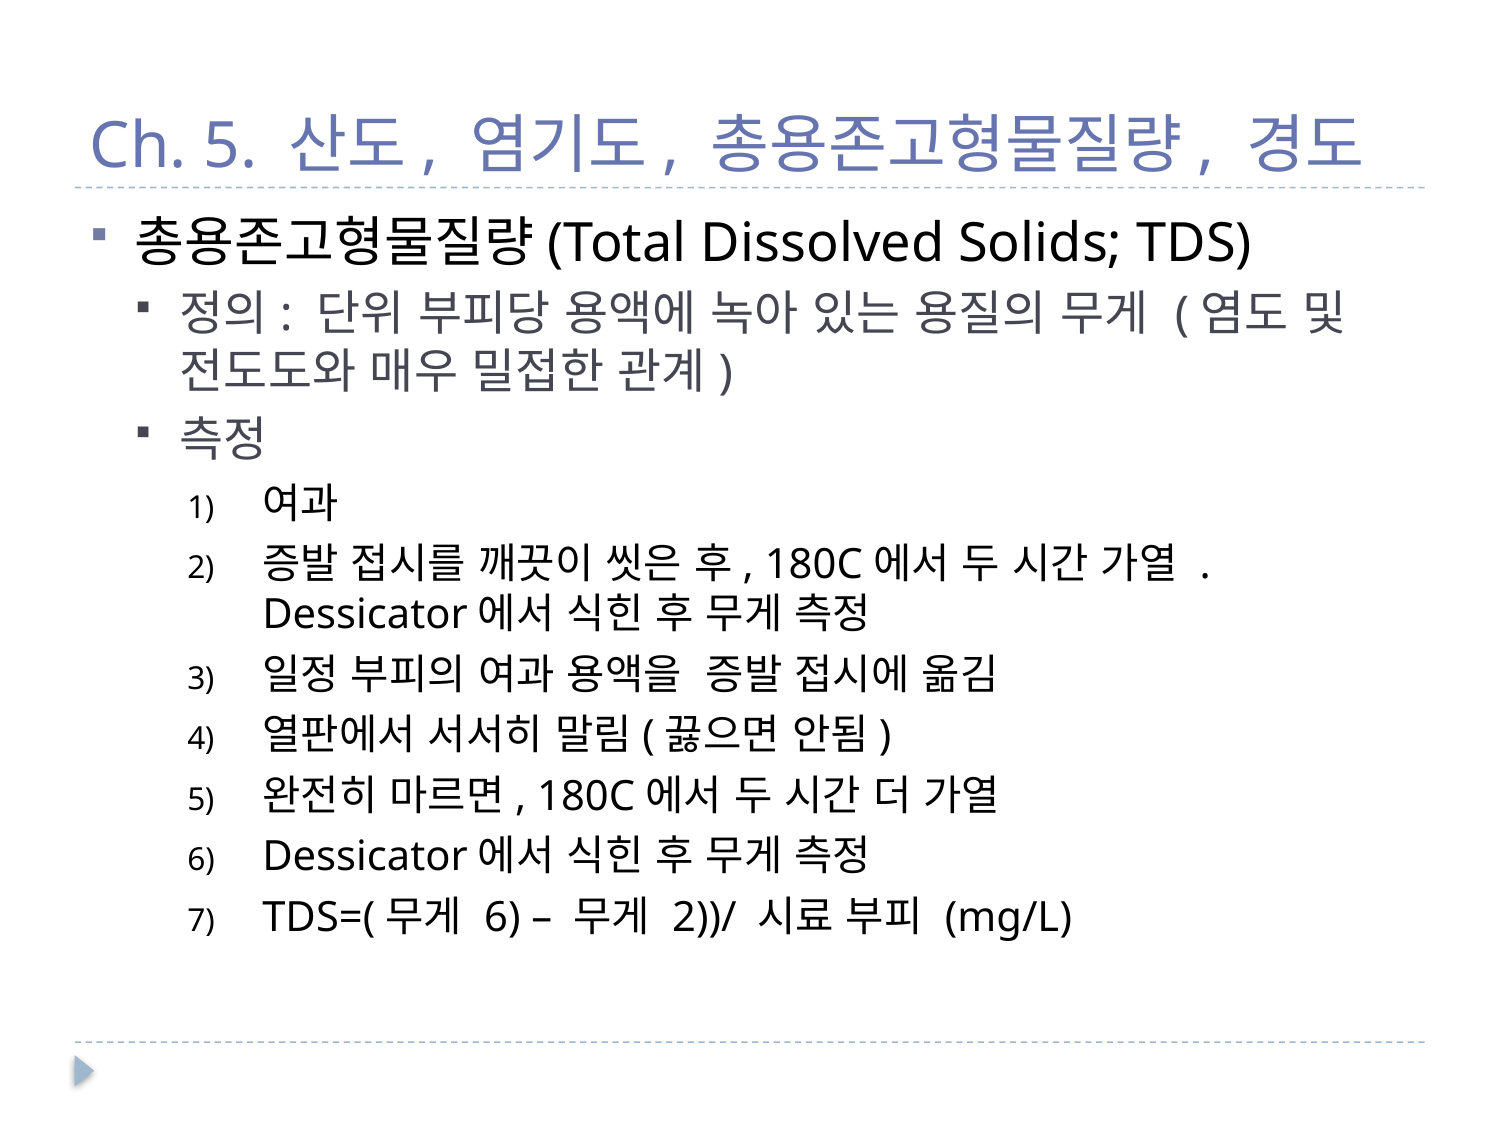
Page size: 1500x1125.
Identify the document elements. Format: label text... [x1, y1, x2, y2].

list 총용존고형물질량(Total Dissolved Solids; TDS) 정의: 단위 부피당 용액에 녹아 있는 용질의 무게 (염도 및 전도도와 매우 밀접한 관계) 측정 여과 증발 접시를 깨끗이 씻은 후, 180C에서 두 시간 가열 . Dessicator에서 식힌 후 무게 측정 일정 부피의 여과 용액을 증발 접시에 옮김 열판에서 서서히 말림(끓으면 안됨) 완전히 마르면, 180C에서 두 시간 더 가열 Dessicator에서 식힌 후 무게 측정 TDS=(무게 6) – 무게 2))/ 시료 부피 (mg/L) [75, 200, 1425, 1010]
title Ch. 5. 산도, 염기도, 총용존고형물질량, 경도 [75, 24, 1425, 188]
